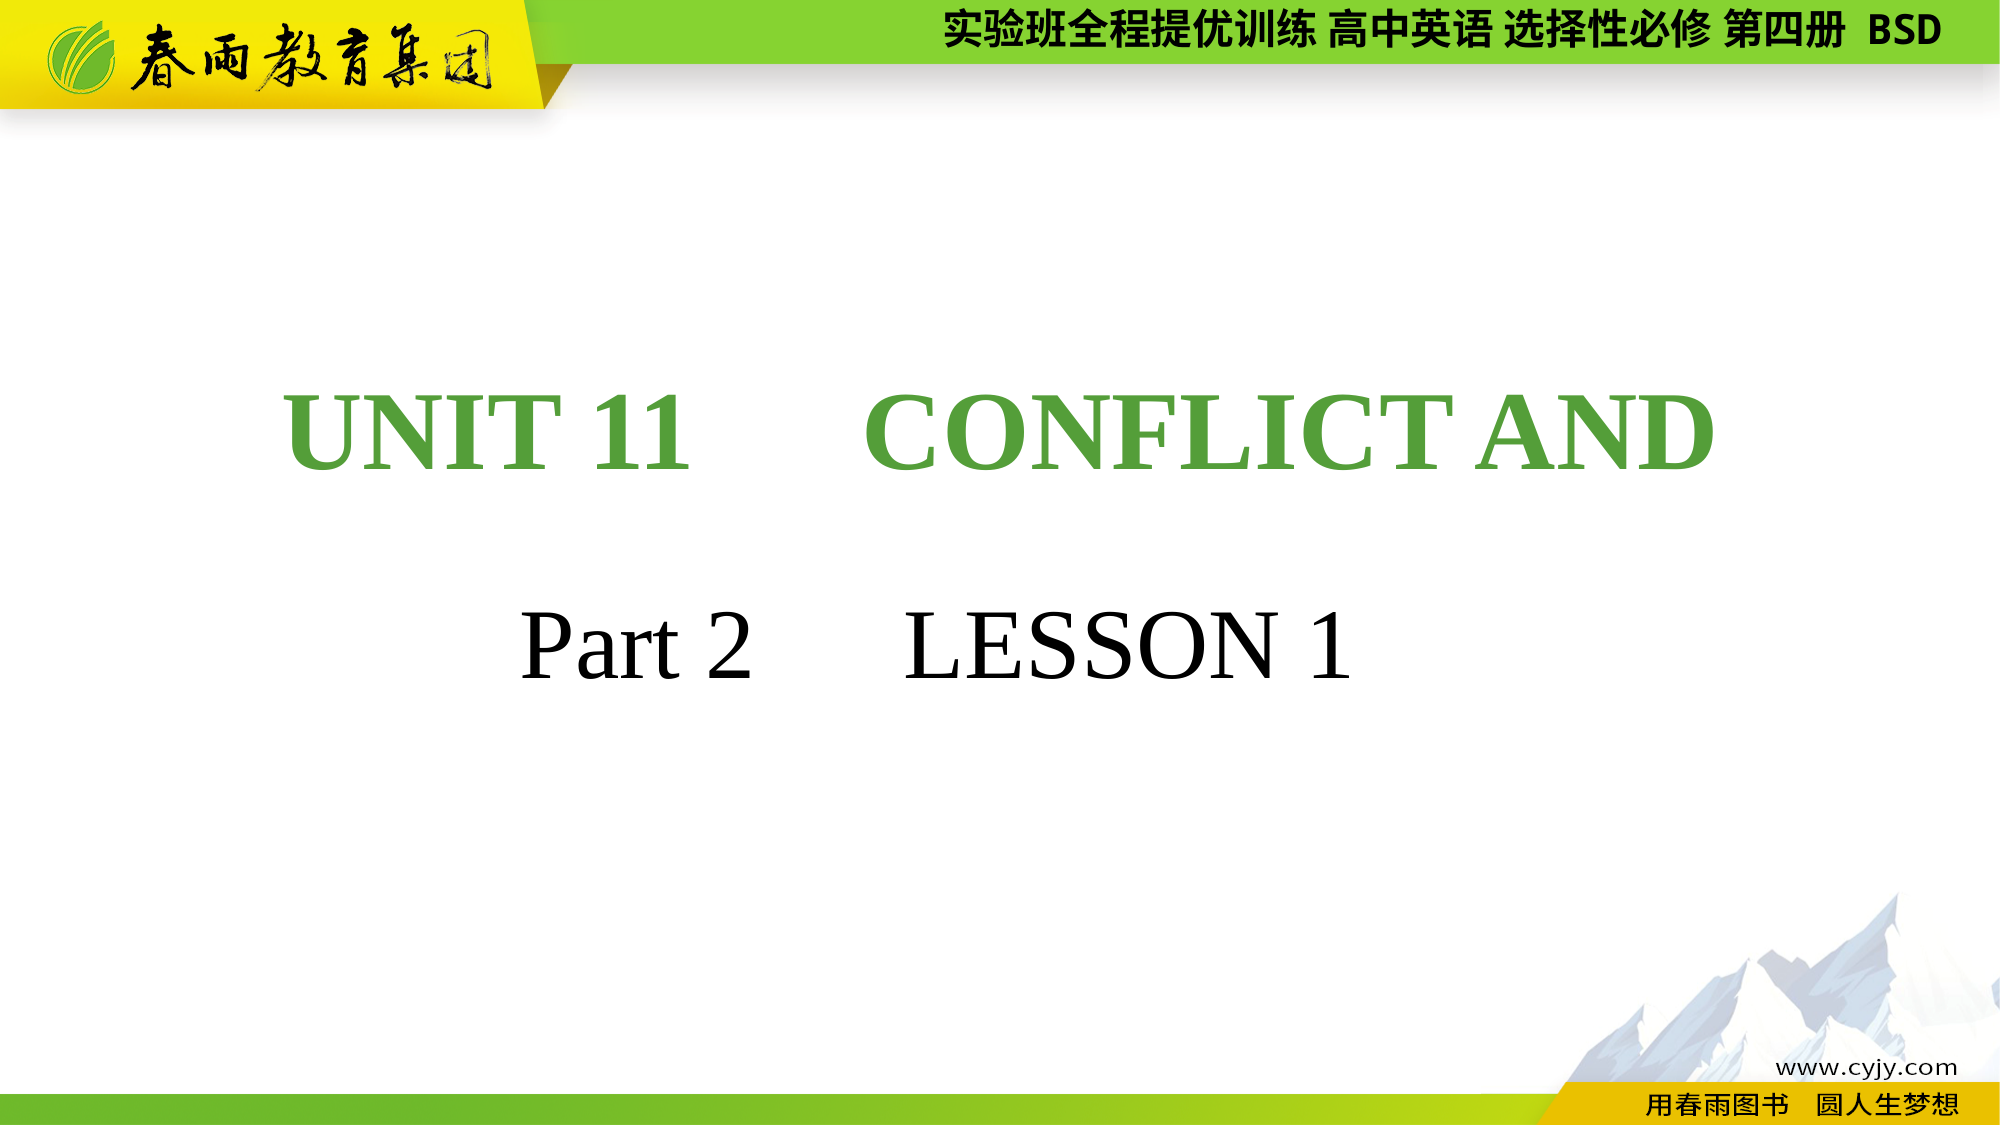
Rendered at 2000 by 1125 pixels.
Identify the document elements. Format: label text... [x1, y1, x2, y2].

text_box Part 2 LESSON 1 [54, 511, 1946, 706]
text_box UNIT 11 CONFLICT AND [54, 282, 1946, 500]
picture [0, 0, 2000, 1125]
